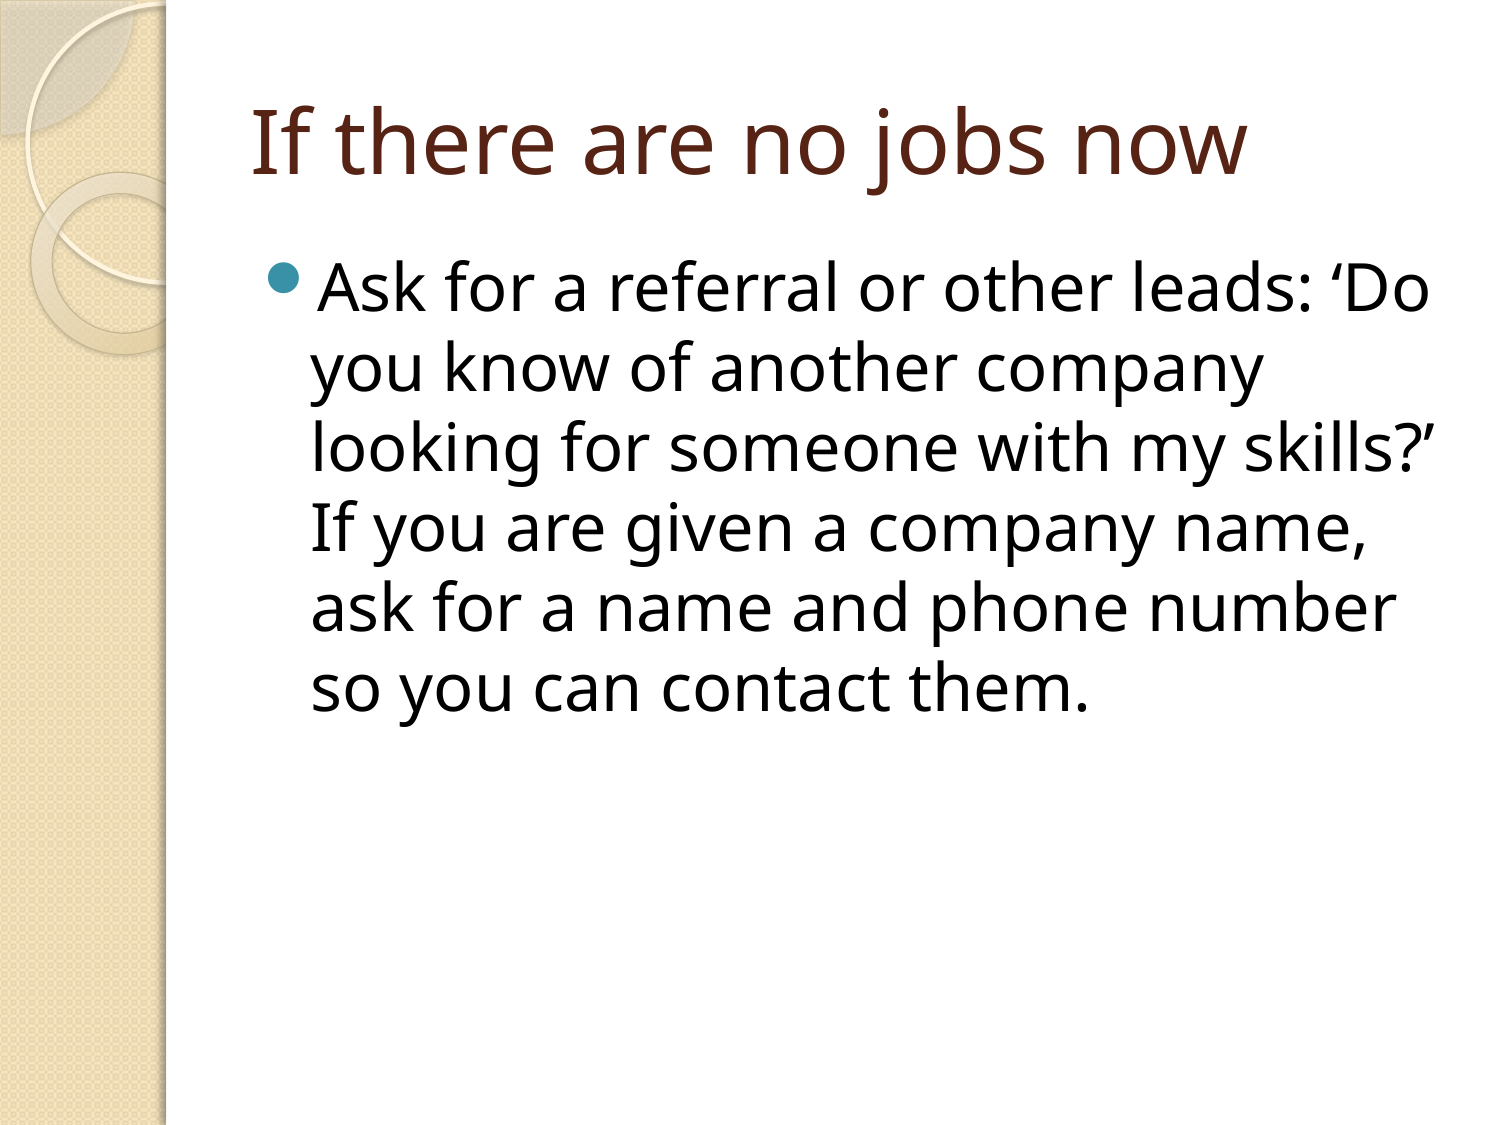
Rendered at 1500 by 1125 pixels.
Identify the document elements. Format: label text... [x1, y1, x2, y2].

list Ask for a referral or other leads: ‘Do you know of another company looking for someone with my skills?’ If you are given a company name, ask for a name and phone number so you can contact them. [235, 237, 1466, 1025]
title If there are no jobs now [235, 45, 1466, 233]
